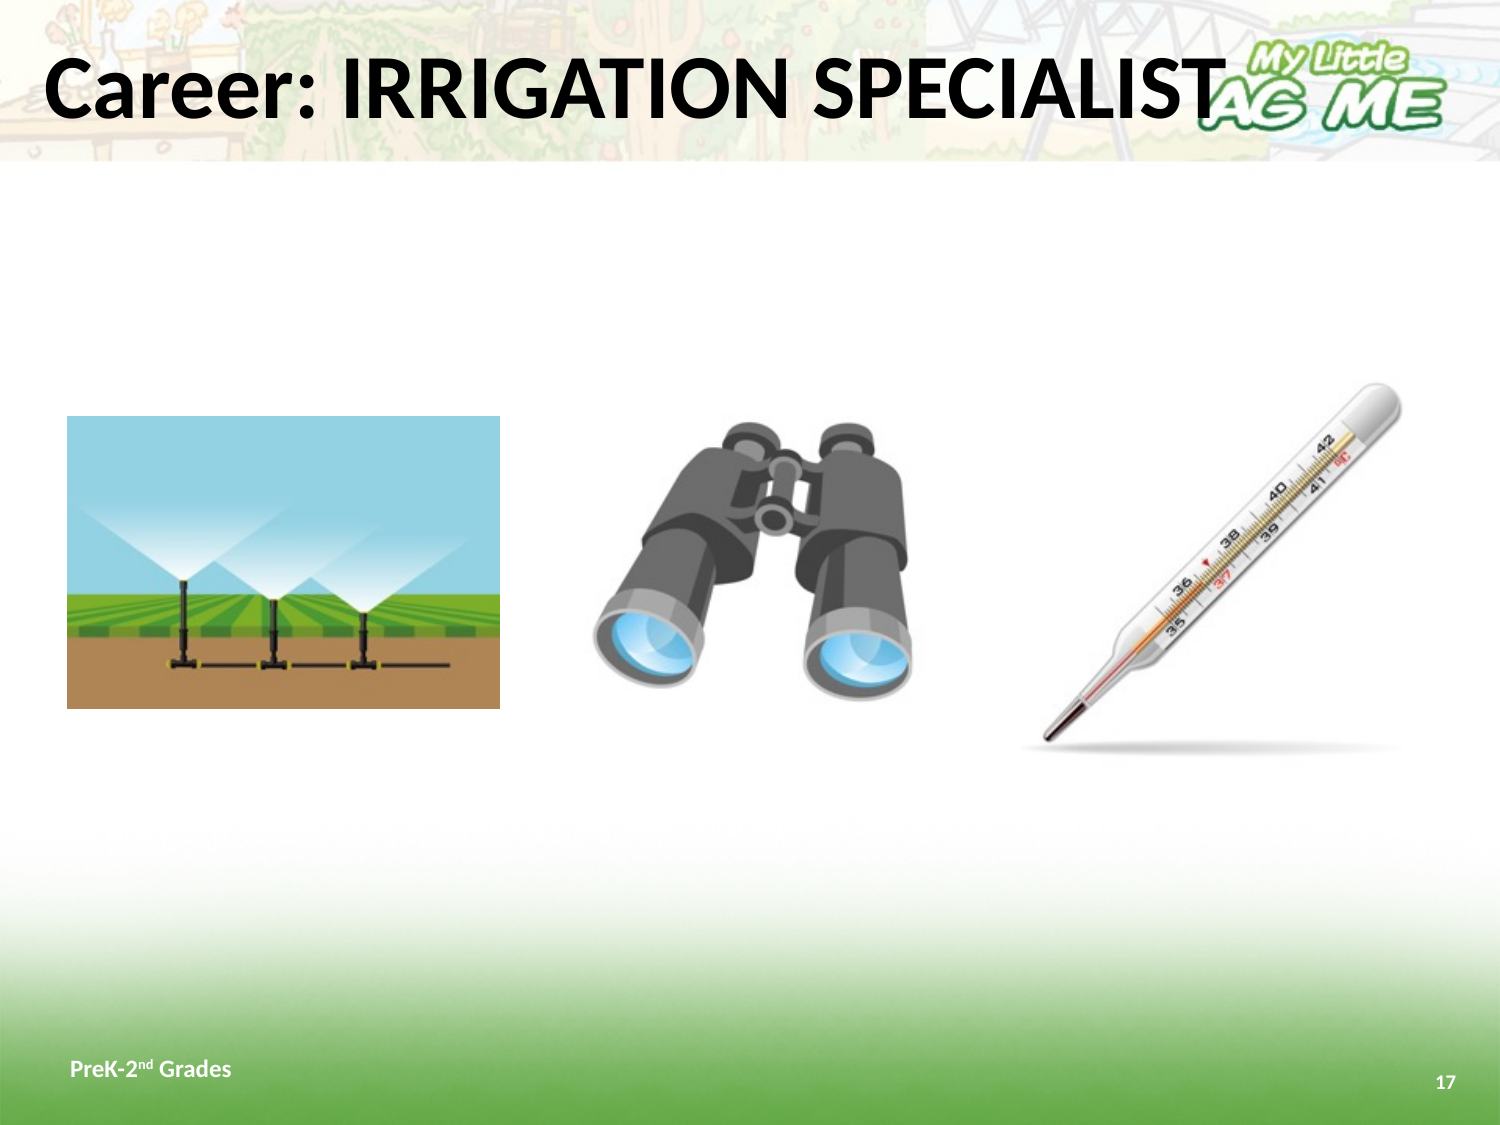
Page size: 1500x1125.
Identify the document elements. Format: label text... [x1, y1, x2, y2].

picture [0, 0, 1500, 1125]
title Career: IRRIGATION SPECIALIST [29, 7, 1324, 172]
